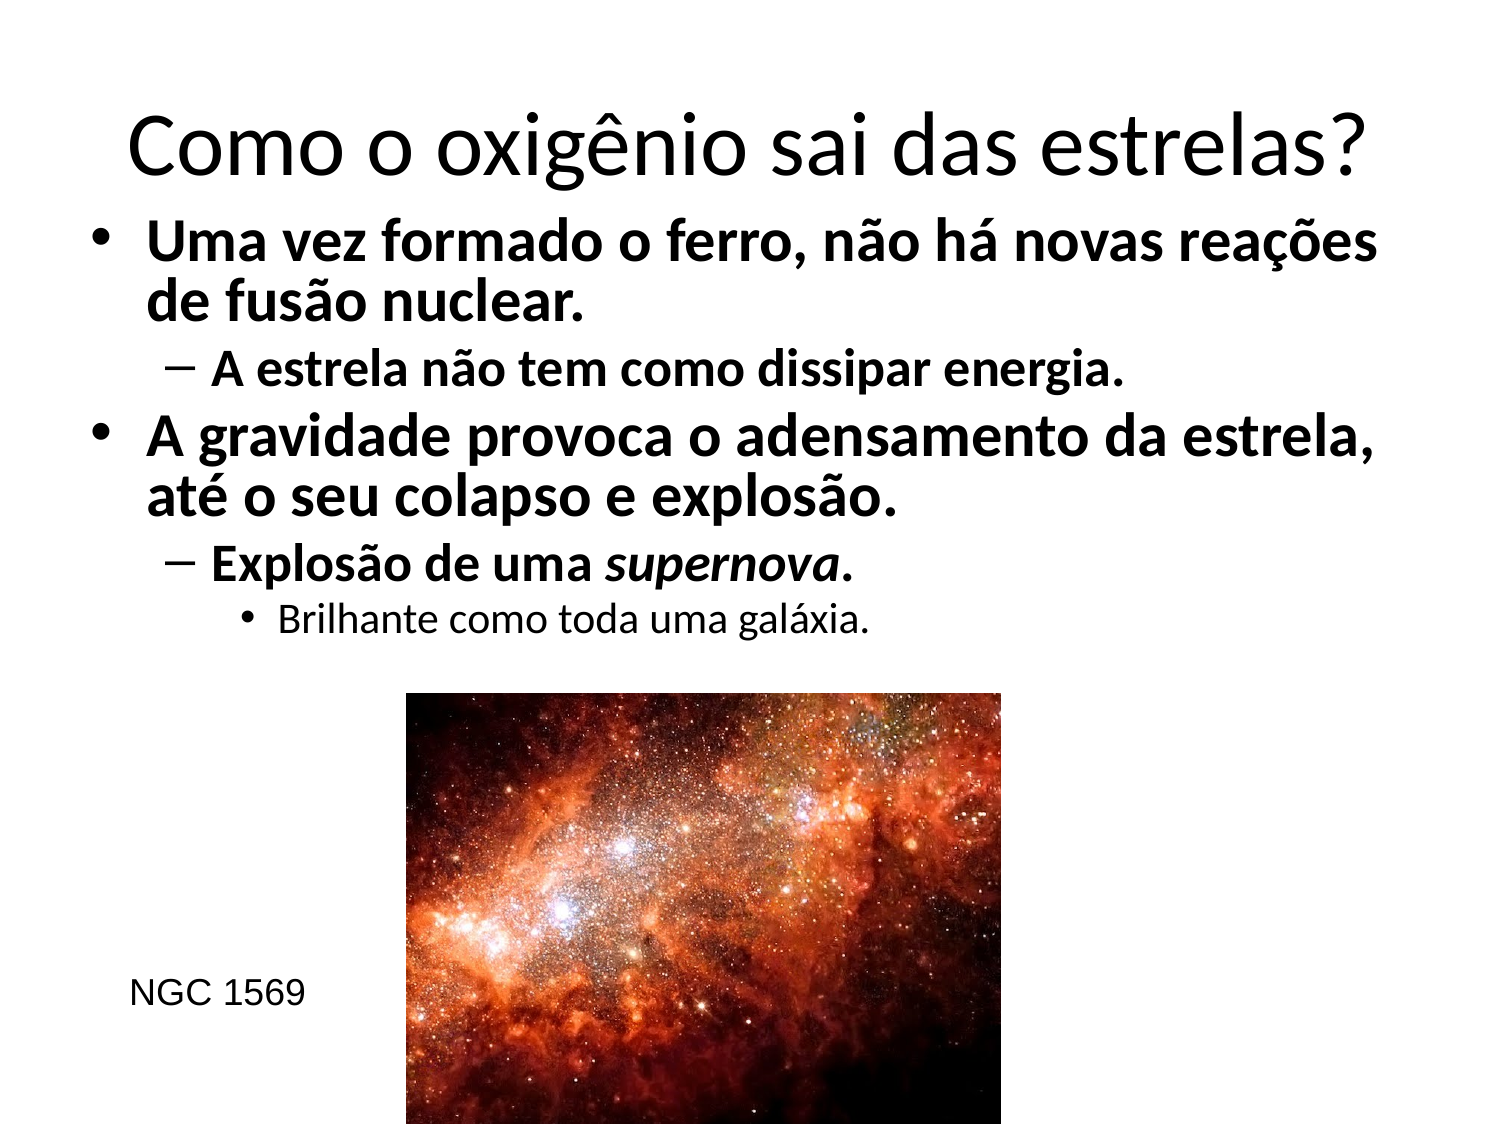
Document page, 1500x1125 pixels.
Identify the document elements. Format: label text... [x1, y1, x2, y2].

title Como o oxigênio sai das estrelas? [74, 44, 1426, 206]
list Uma vez formado o ferro, não há novas reações de fusão nuclear. A estrela não tem como dissipar energia. A gravidade provoca o adensamento da estrela, até o seu colapso e explosão. Explosão de uma supernova. Brilhante como toda uma galáxia. [74, 206, 1426, 905]
picture [405, 693, 1001, 1124]
text_box NGC 1569 [114, 960, 332, 1021]
